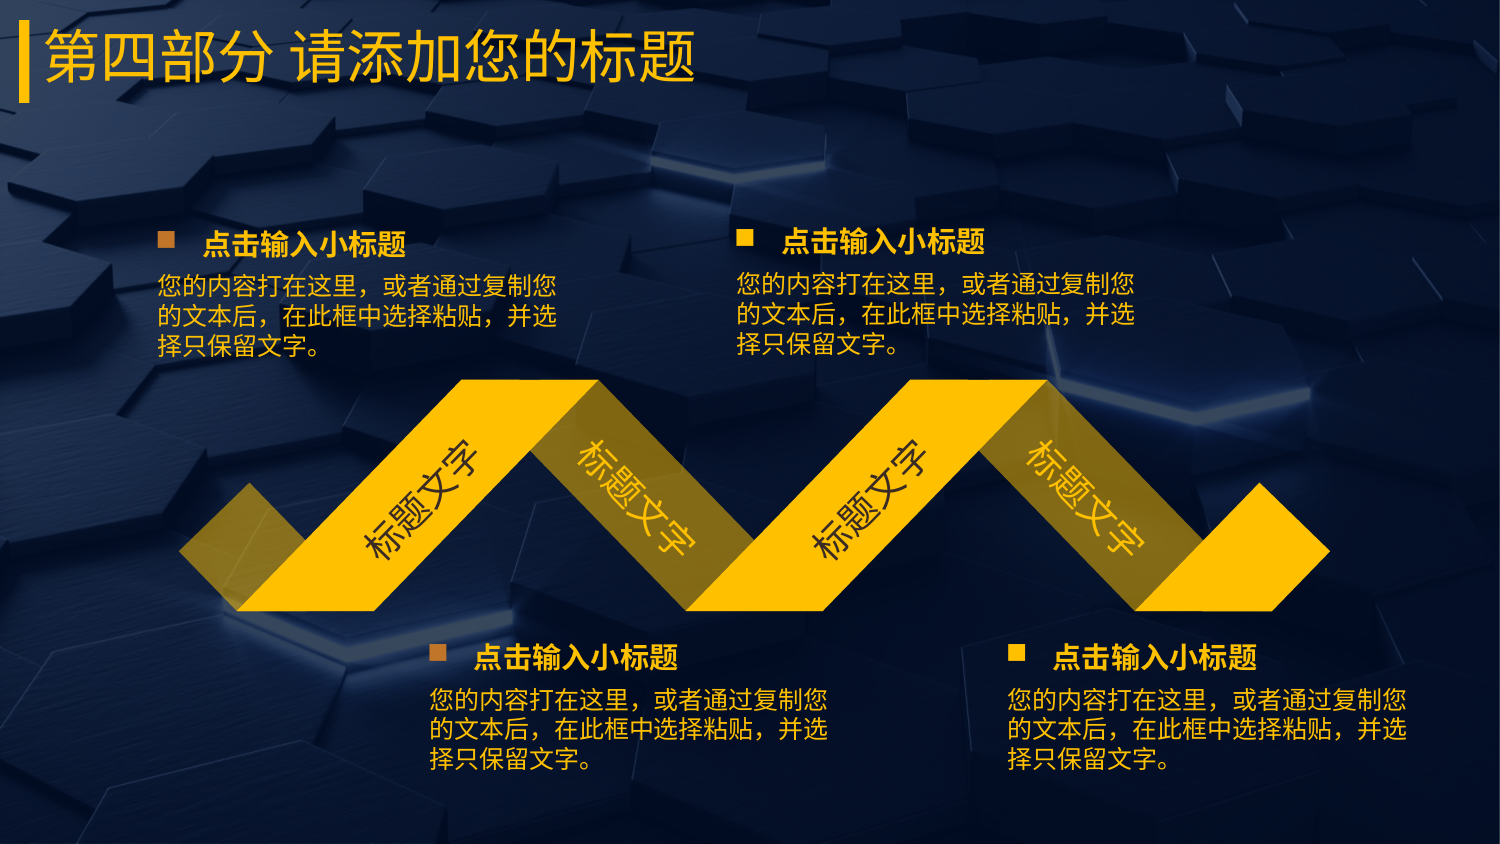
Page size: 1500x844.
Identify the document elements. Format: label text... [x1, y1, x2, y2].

text_box 点击输入小标题 [405, 630, 717, 682]
text_box 您的内容打在这里，或者通过复制您的文本后，在此框中选择粘贴，并选择只保留文字。 [407, 682, 866, 778]
text_box 您的内容打在这里，或者通过复制您的文本后，在此框中选择粘贴，并选择只保留文字。 [136, 269, 594, 365]
title 第四部分 请添加您的标题 [27, 19, 1258, 92]
text_box 点击输入小标题 [984, 630, 1295, 682]
text_box 标题文字 [685, 379, 1048, 612]
text_box [1203, 482, 1331, 611]
text_box 点击输入小标题 [134, 217, 445, 269]
text_box 标题文字 [979, 380, 1273, 612]
text_box 标题文字 [236, 379, 599, 612]
text_box 点击输入小标题 [712, 215, 1024, 266]
text_box [178, 482, 305, 611]
text_box 标题文字 [530, 380, 754, 611]
text_box 您的内容打在这里，或者通过复制您的文本后，在此框中选择粘贴，并选择只保留文字。 [986, 682, 1444, 778]
text_box 您的内容打在这里，或者通过复制您的文本后，在此框中选择粘贴，并选择只保留文字。 [715, 266, 1173, 363]
